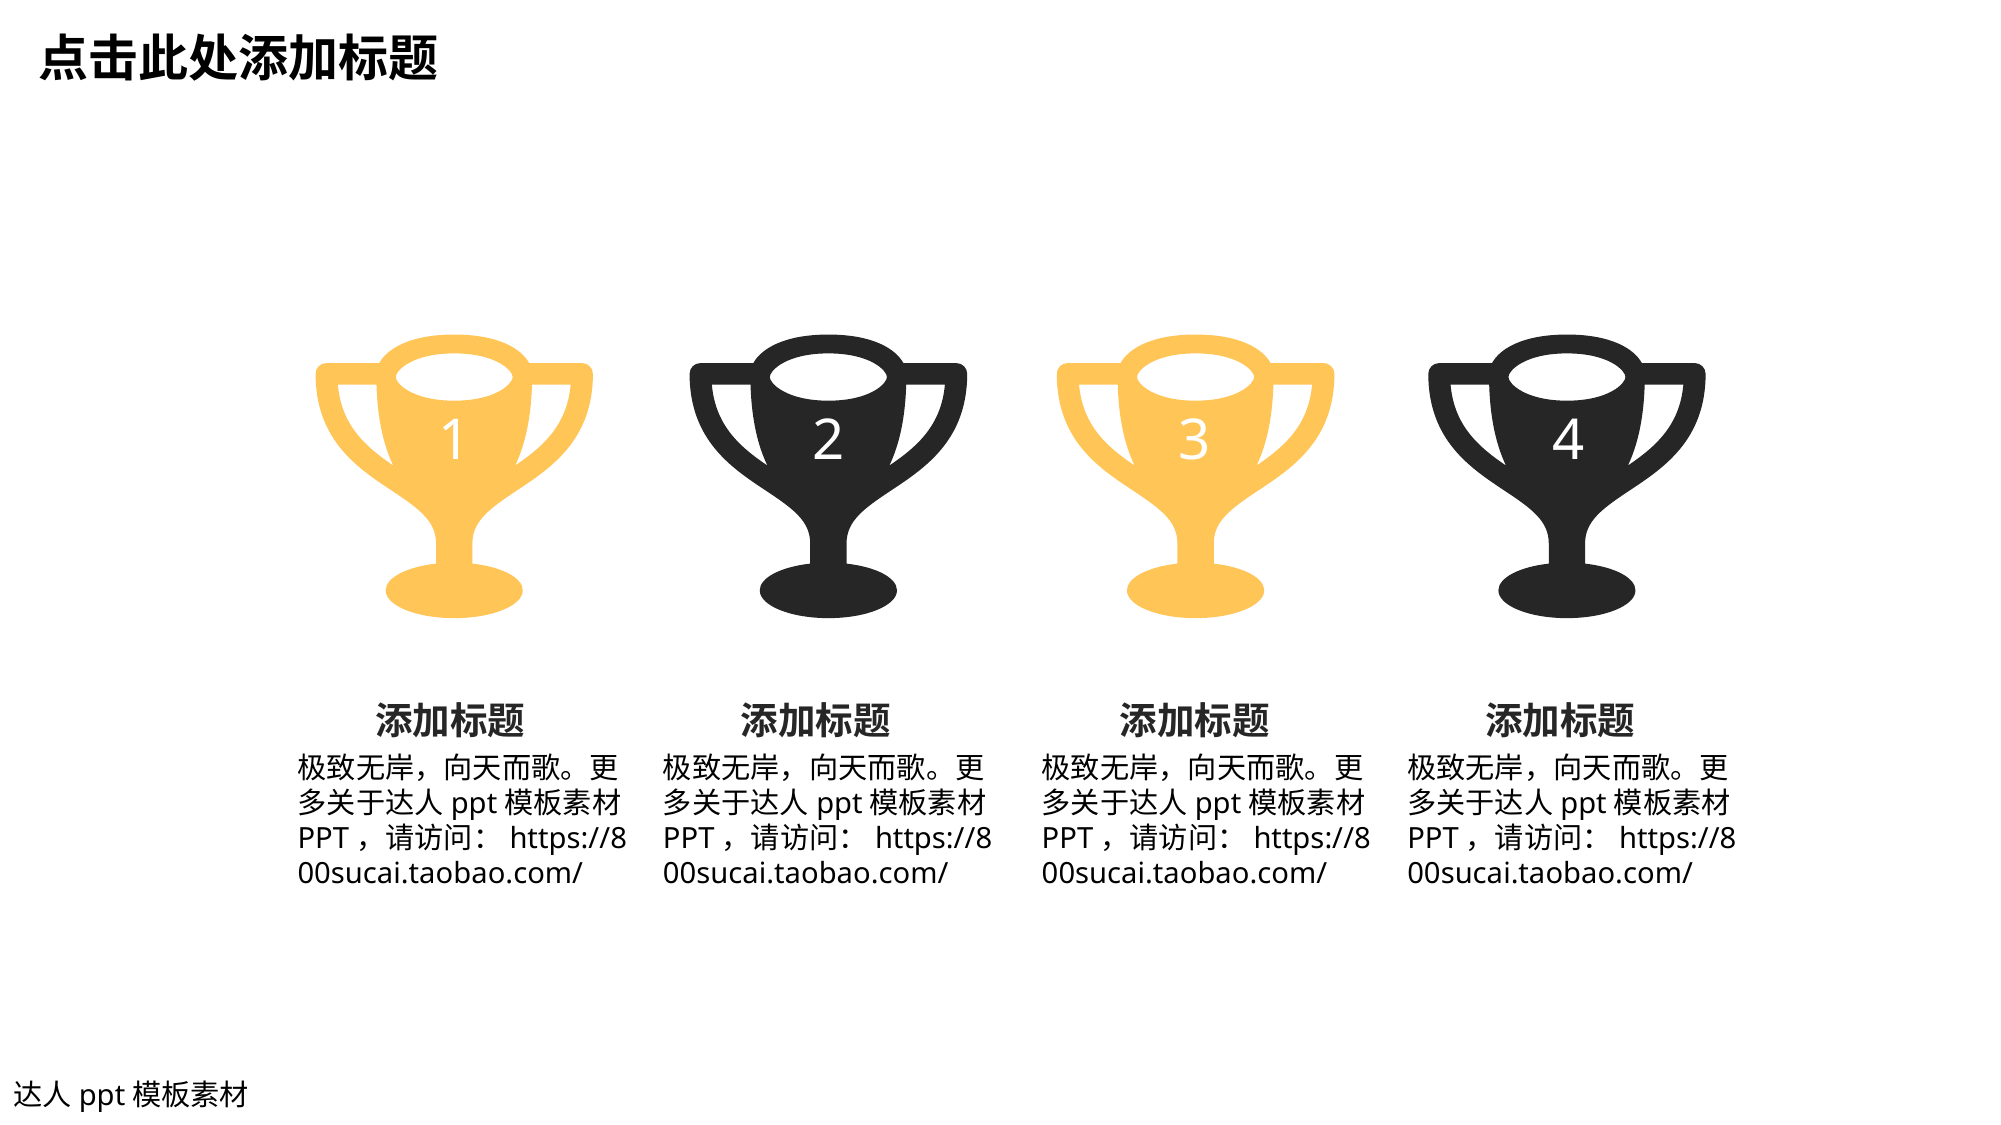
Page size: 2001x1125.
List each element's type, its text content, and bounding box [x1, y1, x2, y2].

text_box 点击此处添加标题 [23, 18, 465, 94]
text_box [315, 334, 593, 619]
text_box 达人ppt模板素材 [0, 1069, 264, 1119]
text_box 4 [1494, 403, 1643, 471]
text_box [647, 696, 1009, 936]
text_box [1428, 334, 1706, 619]
text_box 1 [380, 403, 529, 471]
text_box 3 [1120, 403, 1269, 471]
text_box 2 [754, 403, 903, 471]
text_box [282, 696, 644, 936]
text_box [1392, 696, 1754, 936]
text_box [1026, 696, 1388, 936]
text_box [1056, 334, 1335, 619]
text_box [689, 334, 968, 619]
